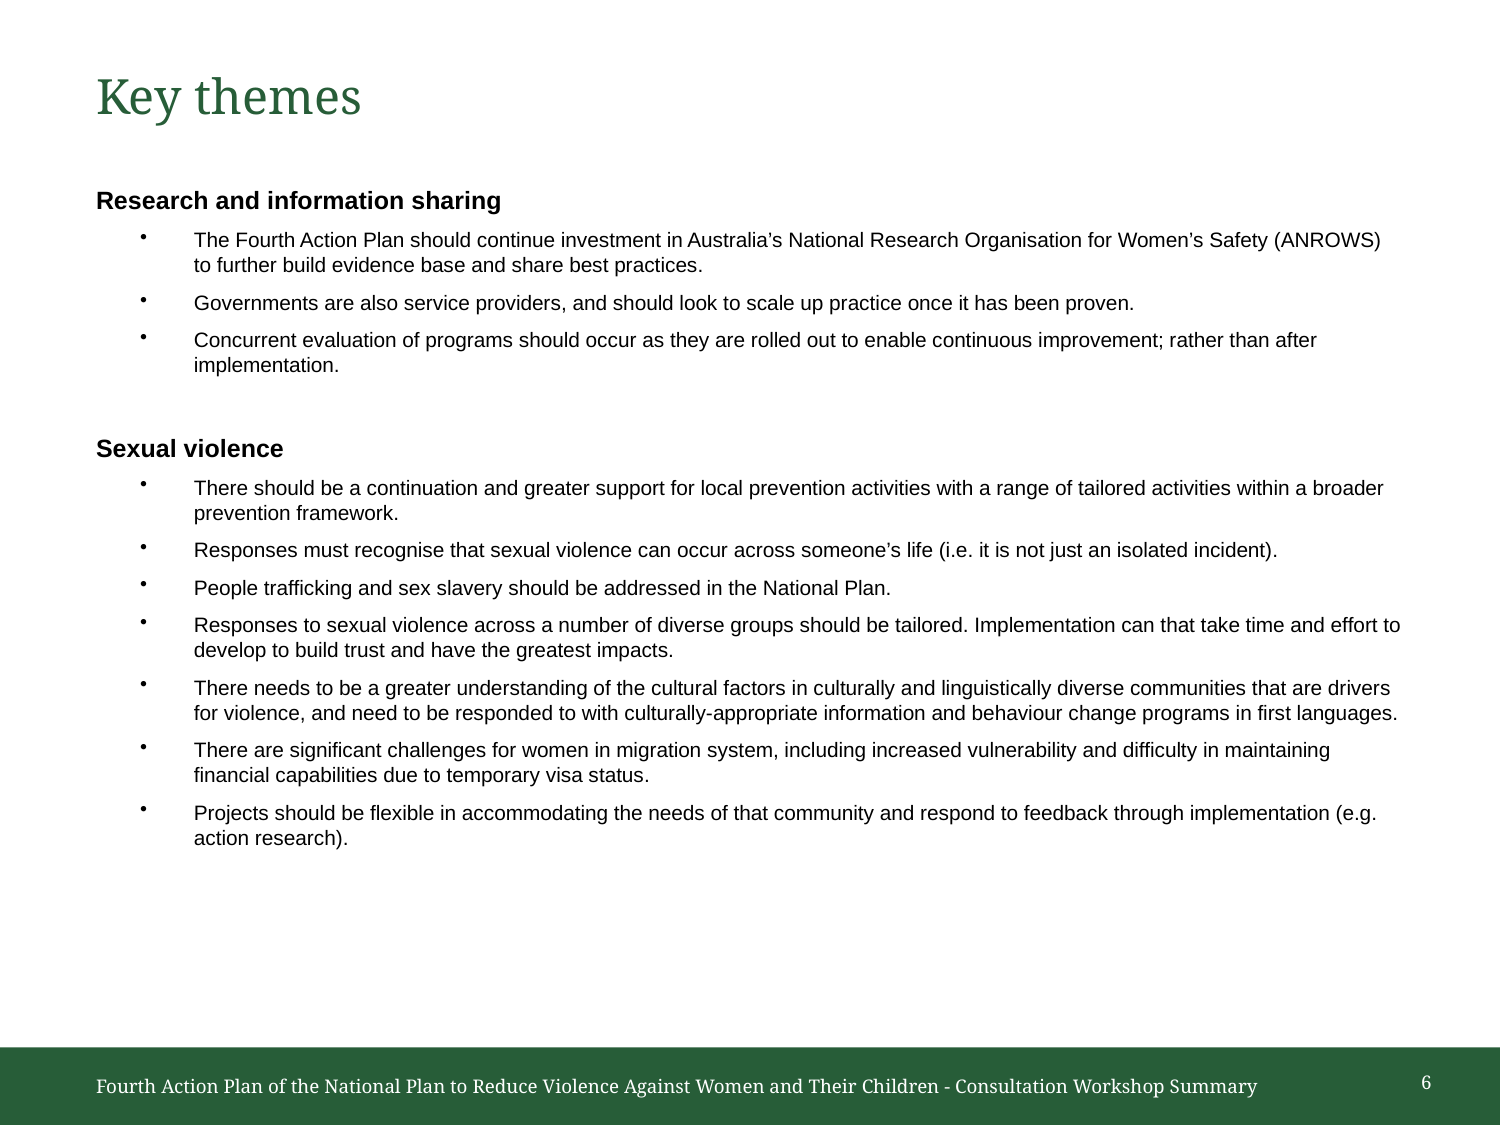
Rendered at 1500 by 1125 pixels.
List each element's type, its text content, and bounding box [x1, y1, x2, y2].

list Research and information sharing The Fourth Action Plan should continue investment in Australia’s National Research Organisation for Women’s Safety (ANROWS) to further build evidence base and share best practices. Governments are also service providers, and should look to scale up practice once it has been proven. Concurrent evaluation of programs should occur as they are rolled out to enable continuous improvement; rather than after implementation. Sexual violence There should be a continuation and greater support for local prevention activities with a range of tailored activities within a broader prevention framework. Responses must recognise that sexual violence can occur across someone’s life (i.e. it is not just an isolated incident). People trafficking and sex slavery should be addressed in the National Plan. Responses to sexual violence across a number of diverse groups should be tailored. Implementation can that take time and effort to develop to build trust and have the greatest impacts. There needs to be a greater understanding of the cultural factors in culturally and linguistically diverse communities that are drivers for violence, and need to be responded to with culturally-appropriate information and behaviour change programs in first languages. There are significant challenges for women in migration system, including increased vulnerability and difficulty in maintaining financial capabilities due to temporary visa status. Projects should be flexible in accommodating the needs of that community and respond to feedback through implementation (e.g. action research). [95, 184, 1405, 1006]
slide_number 6 [1409, 1072, 1433, 1095]
text_box Fourth Action Plan of the National Plan to Reduce Violence Against Women and Their Children - Consultation Workshop Summary [96, 1074, 1273, 1098]
title Key themes [95, 76, 1405, 133]
